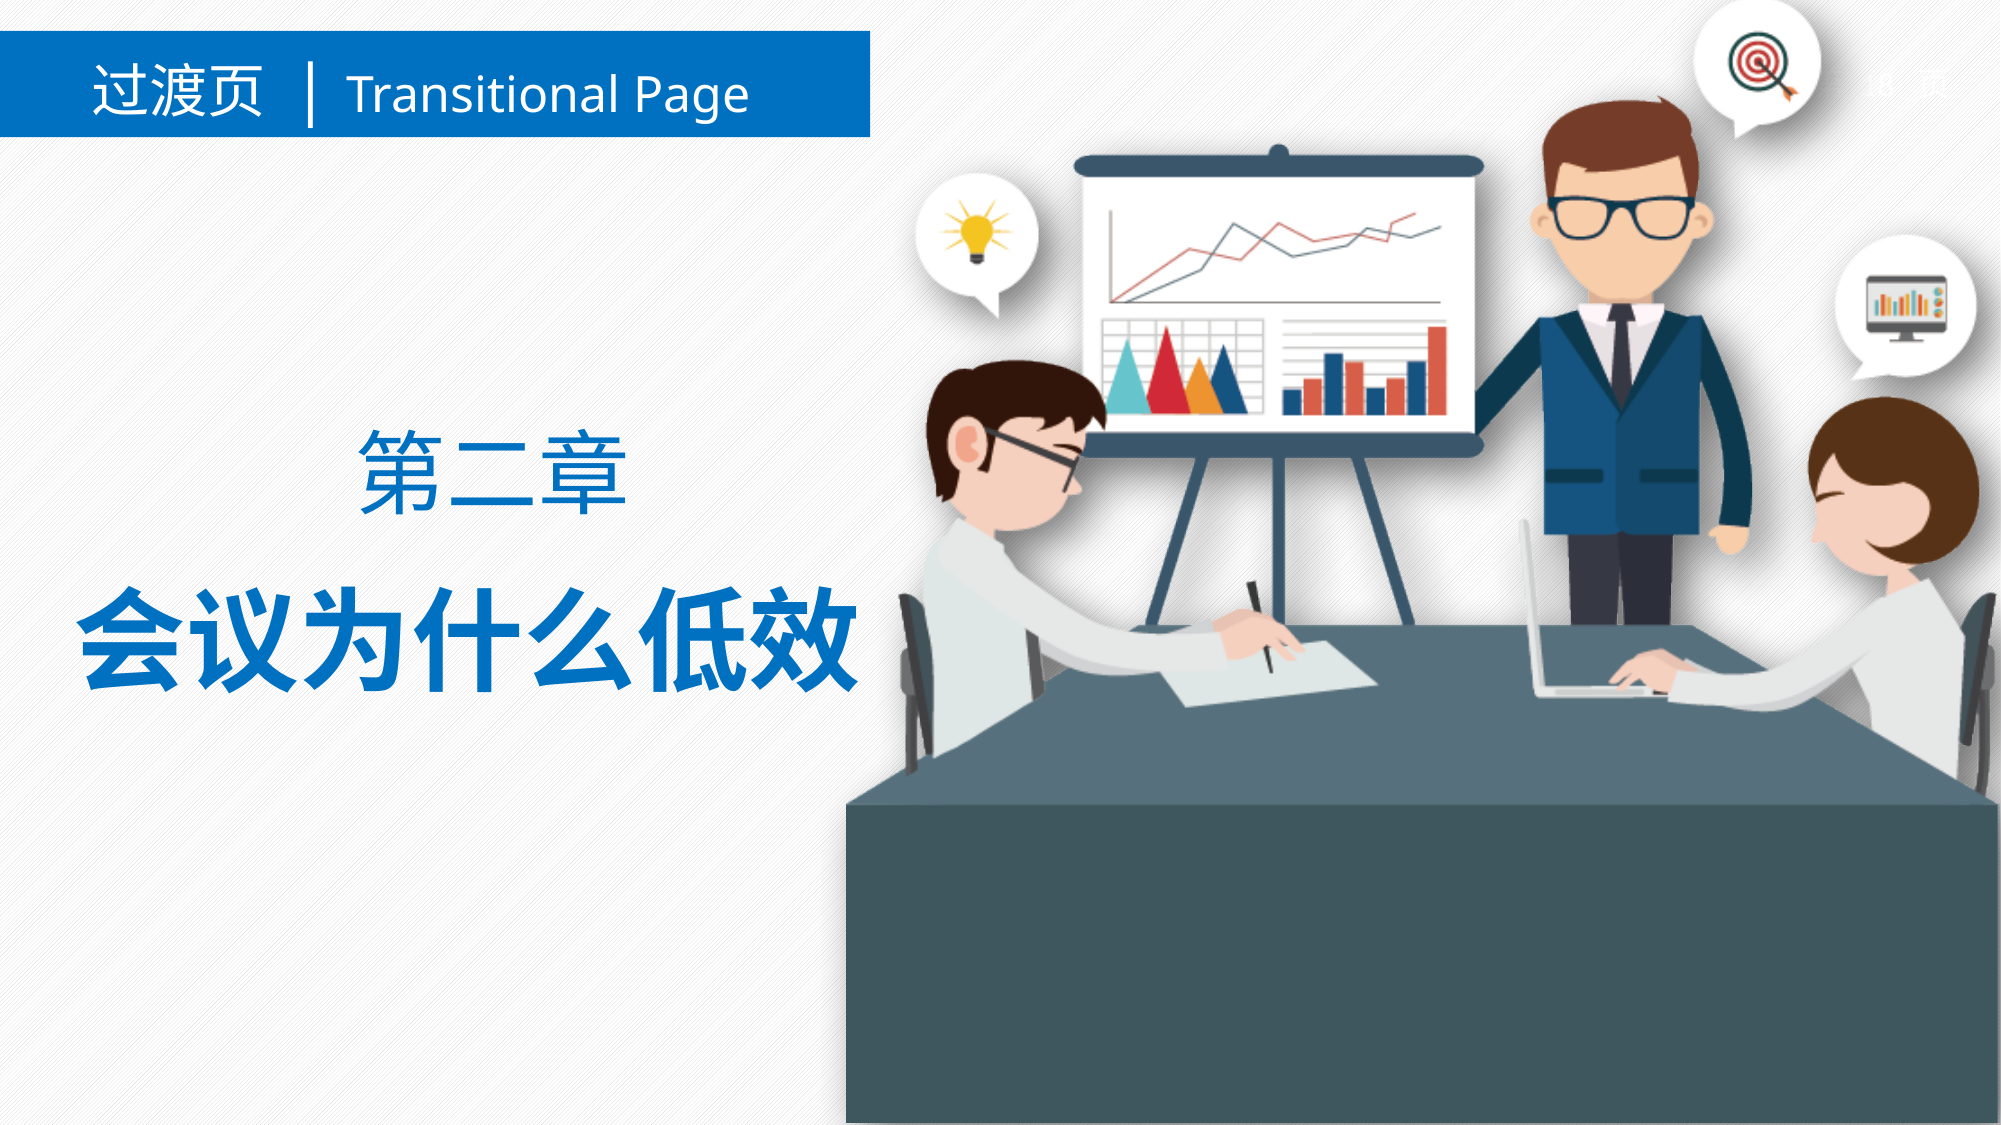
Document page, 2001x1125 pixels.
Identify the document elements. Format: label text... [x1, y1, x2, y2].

picture [846, 0, 2000, 1123]
text_box 会议为什么低效 [59, 562, 877, 713]
text_box 第二章 [339, 408, 645, 534]
